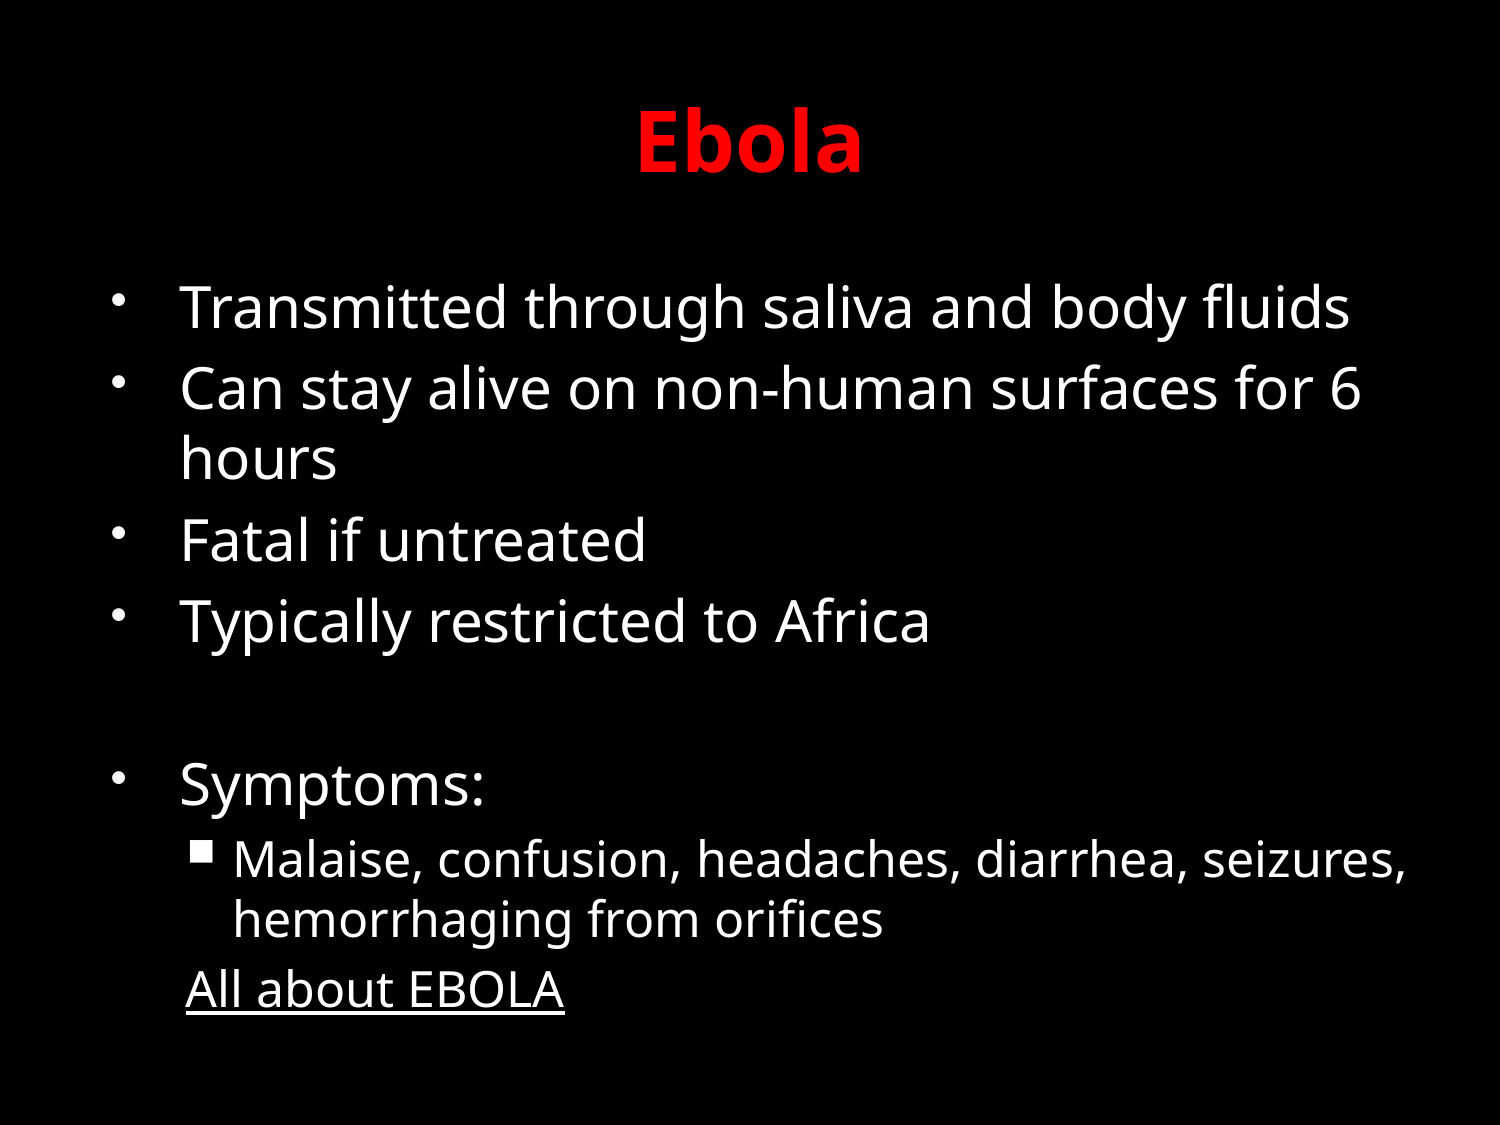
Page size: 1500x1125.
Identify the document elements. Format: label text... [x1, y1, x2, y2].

list Transmitted through saliva and body fluids Can stay alive on non-human surfaces for 6 hours Fatal if untreated Typically restricted to Africa Symptoms: Malaise, confusion, headaches, diarrhea, seizures, hemorrhaging from orifices All about EBOLA [75, 262, 1425, 1035]
title Ebola [75, 45, 1425, 233]
